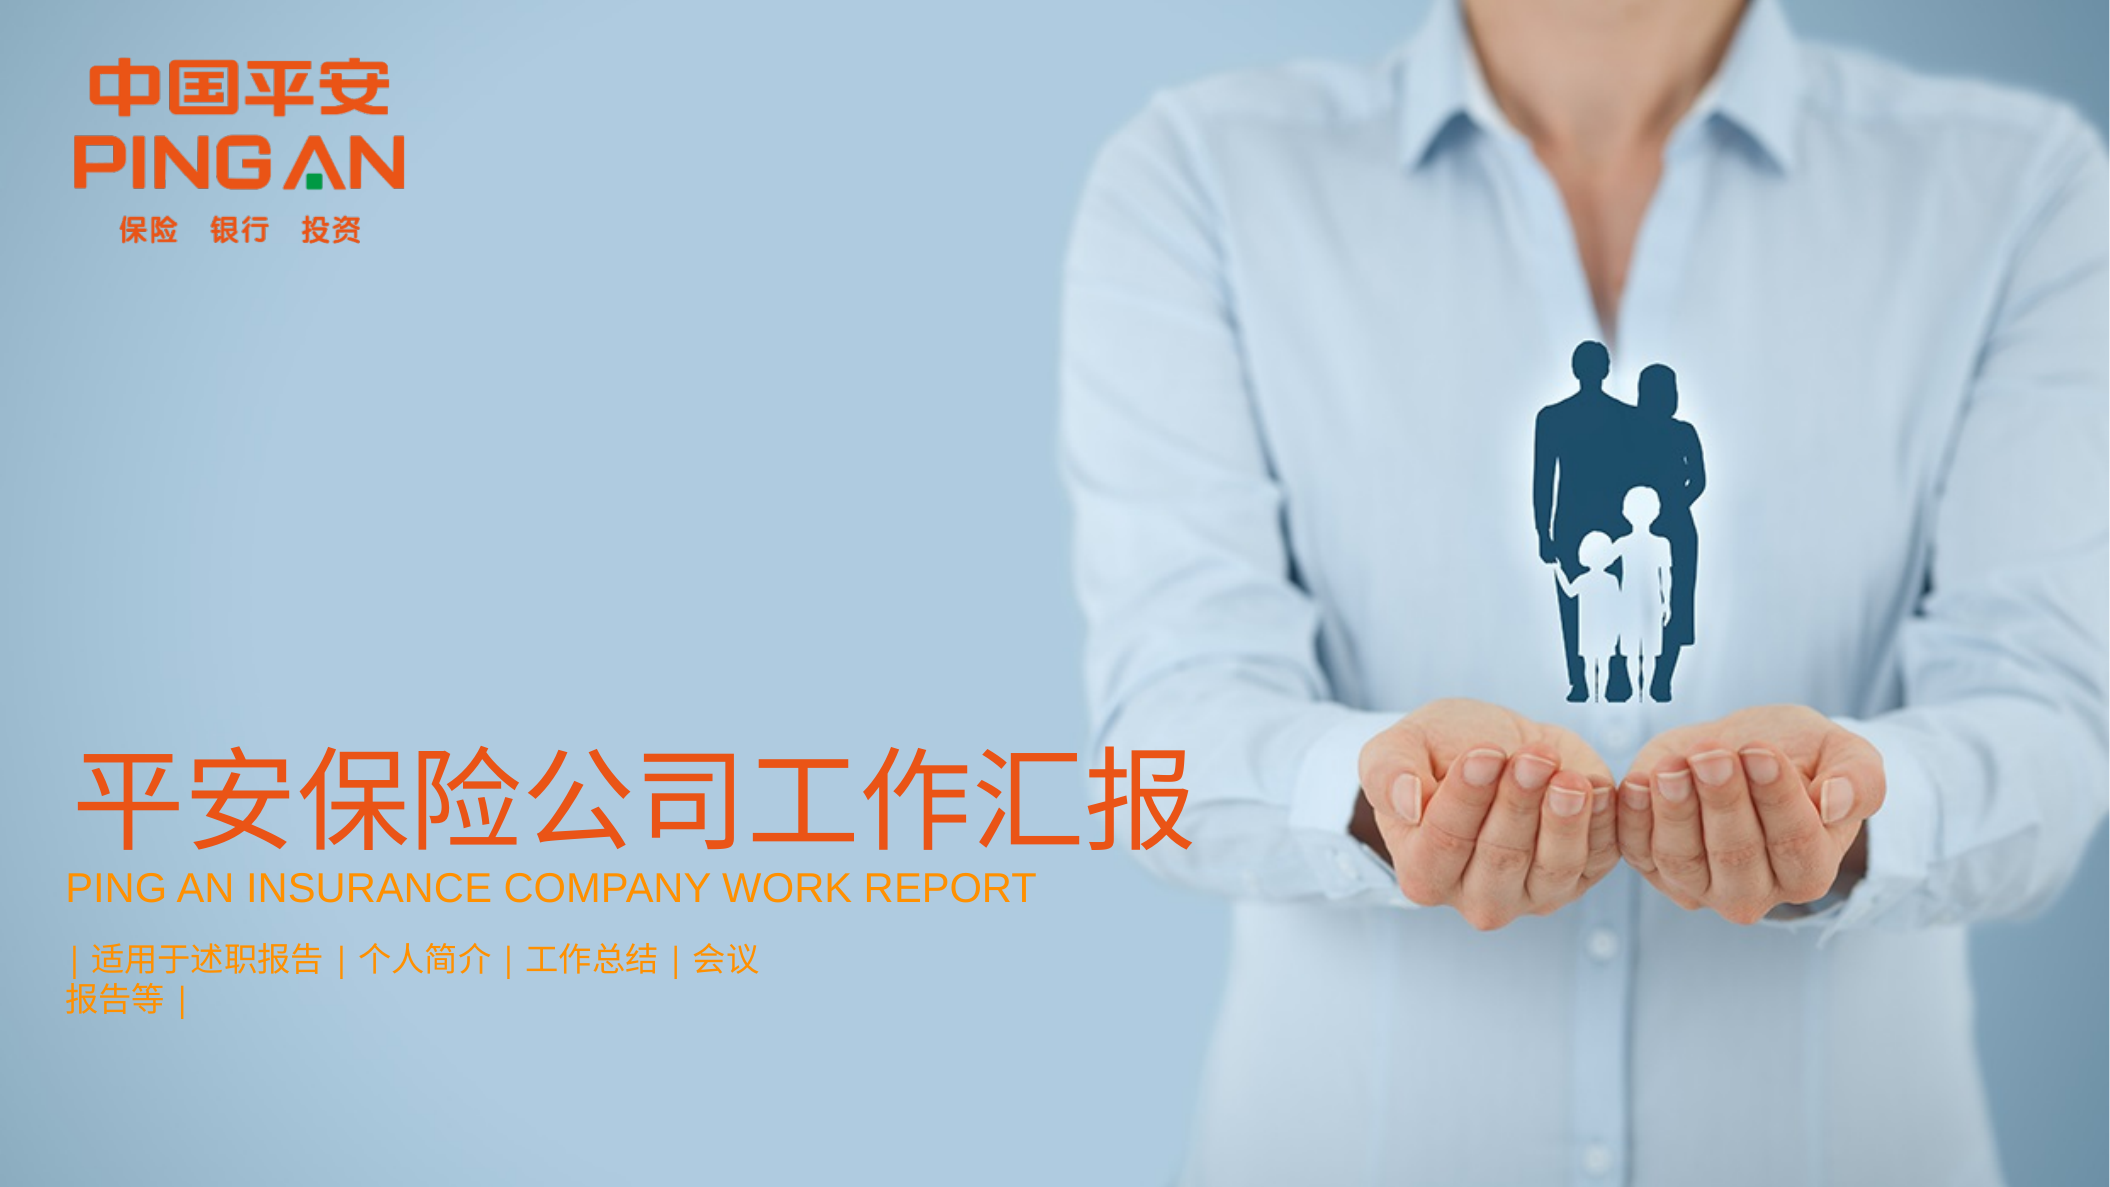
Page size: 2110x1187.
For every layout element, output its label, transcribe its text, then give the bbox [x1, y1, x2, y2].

text_box |适用于述职报告|个人简介|工作总结|会议报告等| [50, 930, 801, 1026]
text_box PING AN INSURANCE COMPANY WORK REPORT [50, 853, 1067, 918]
text_box [0, 0, 2110, 1187]
text_box 平安保险公司工作汇报 [61, 723, 1209, 870]
picture [38, 37, 441, 264]
